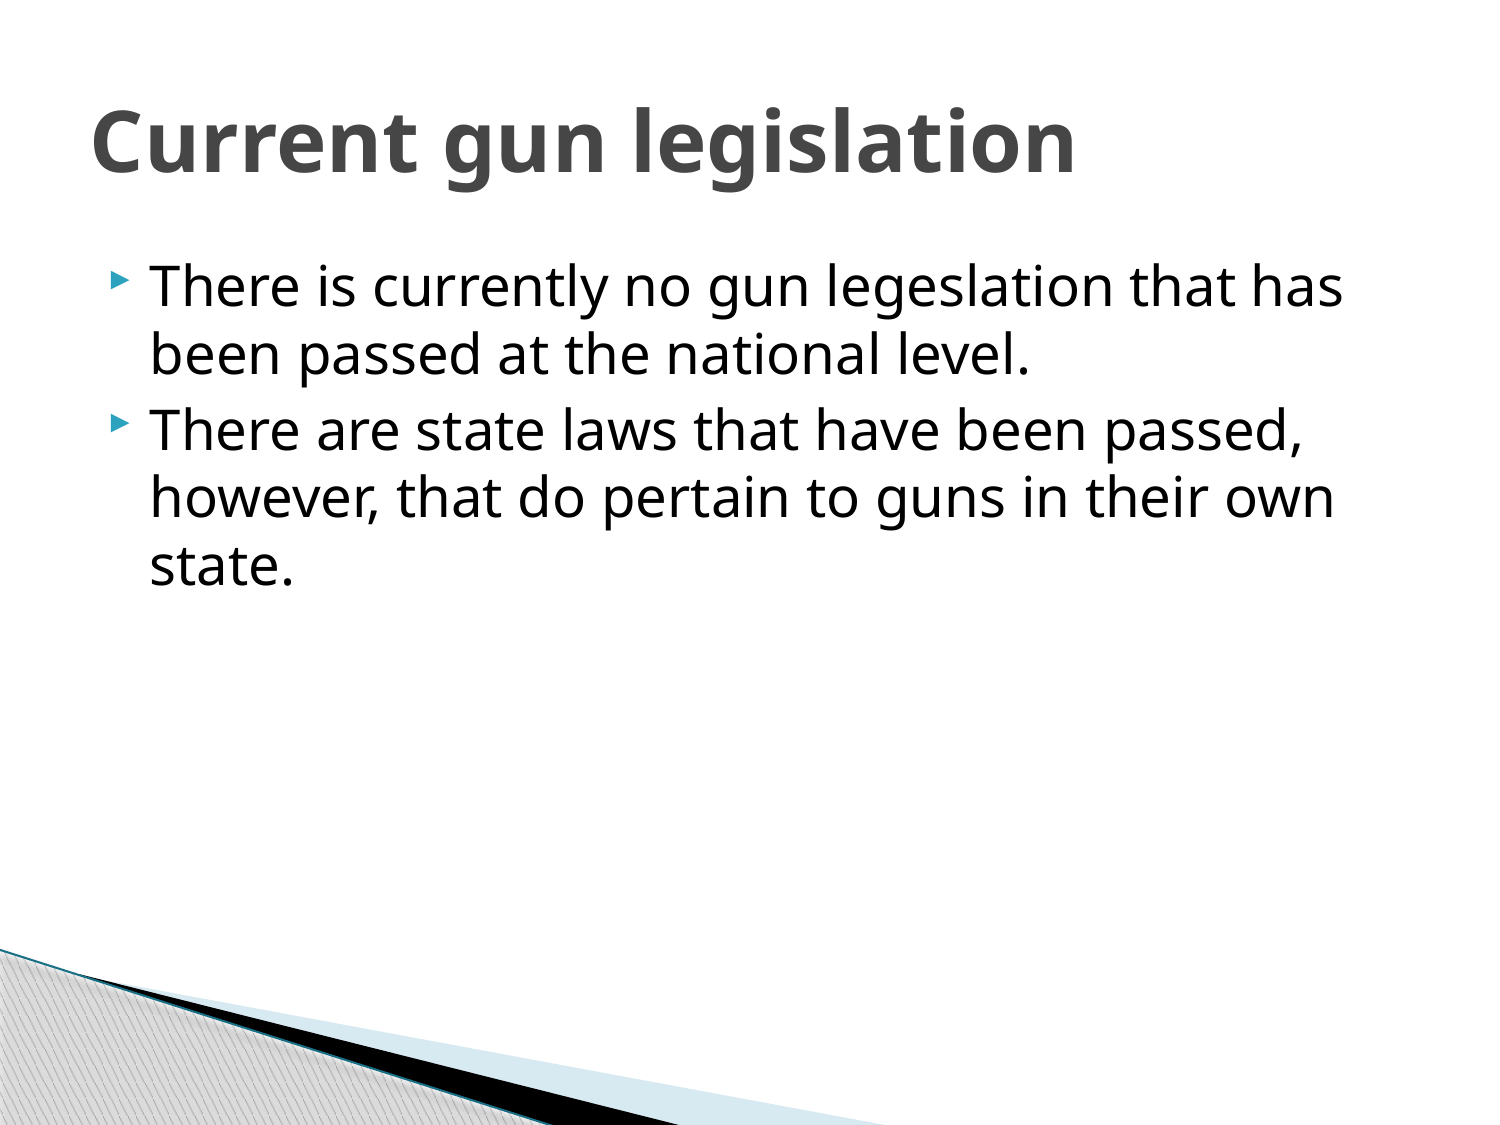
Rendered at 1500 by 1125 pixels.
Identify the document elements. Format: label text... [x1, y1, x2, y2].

list There is currently no gun legeslation that has been passed at the national level. There are state laws that have been passed, however, that do pertain to guns in their own state. [75, 243, 1425, 986]
title Current gun legislation [75, 45, 1425, 233]
